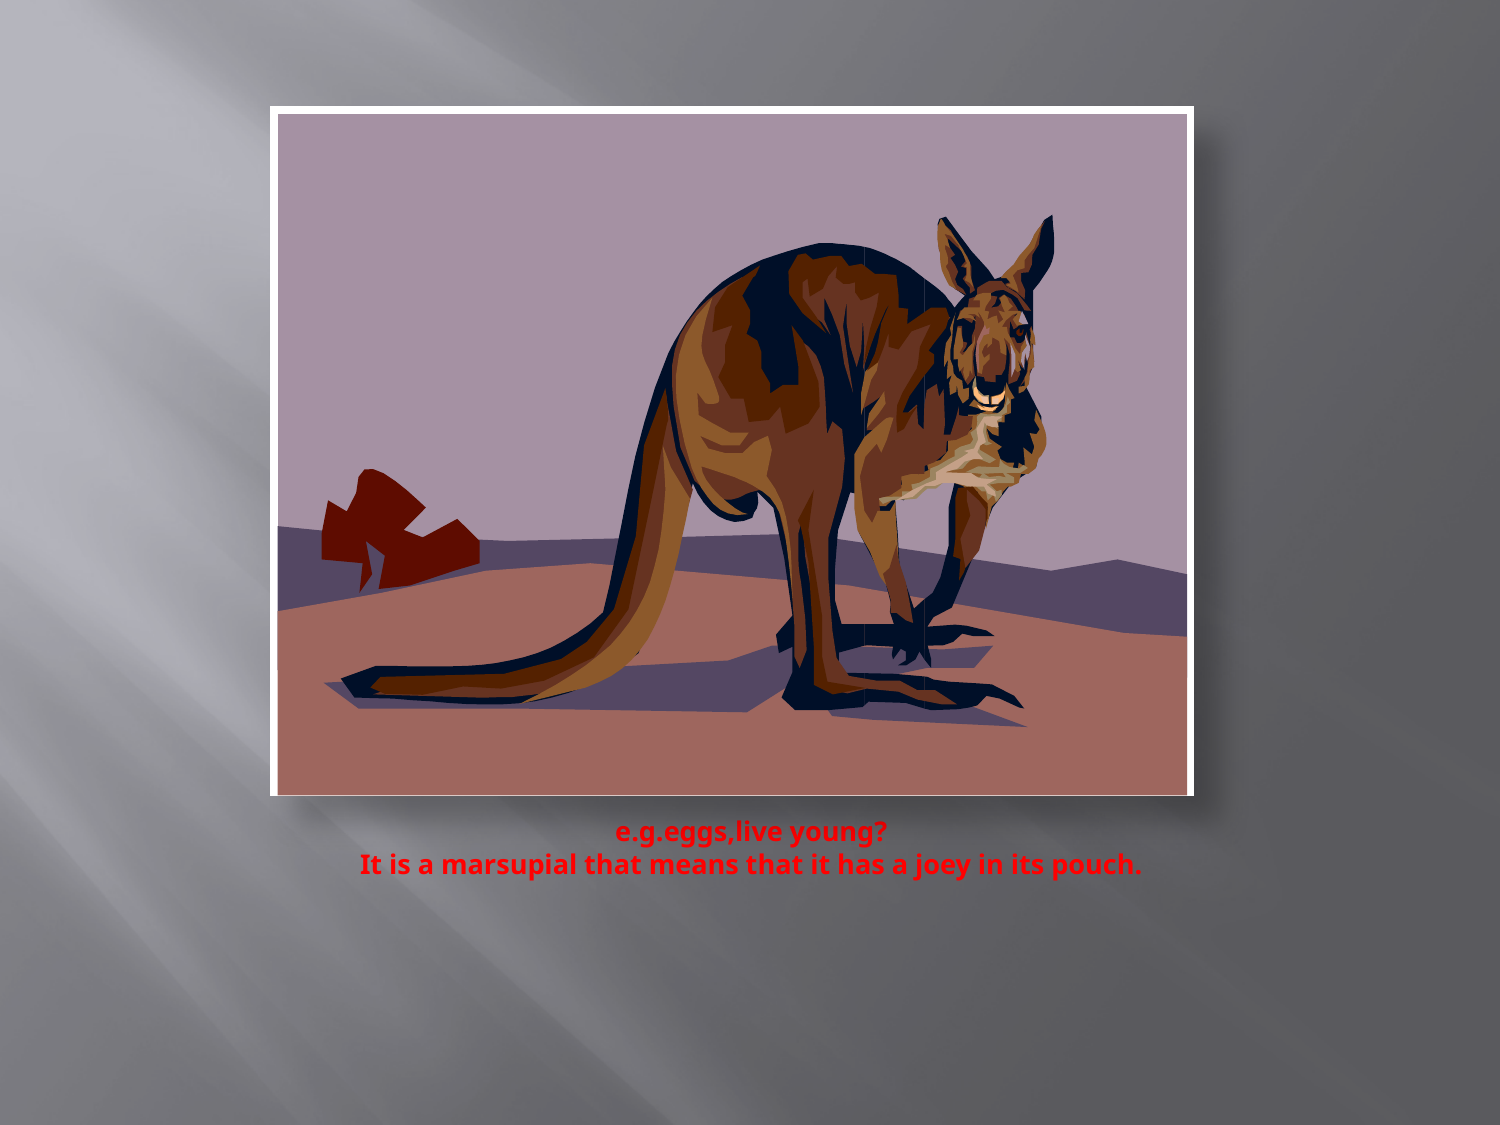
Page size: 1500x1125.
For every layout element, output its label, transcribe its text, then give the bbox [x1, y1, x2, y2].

title e.g.eggs,live young? It is a marsupial that means that it has a joey in its pouch. [301, 840, 1202, 880]
picture [277, 113, 1188, 796]
